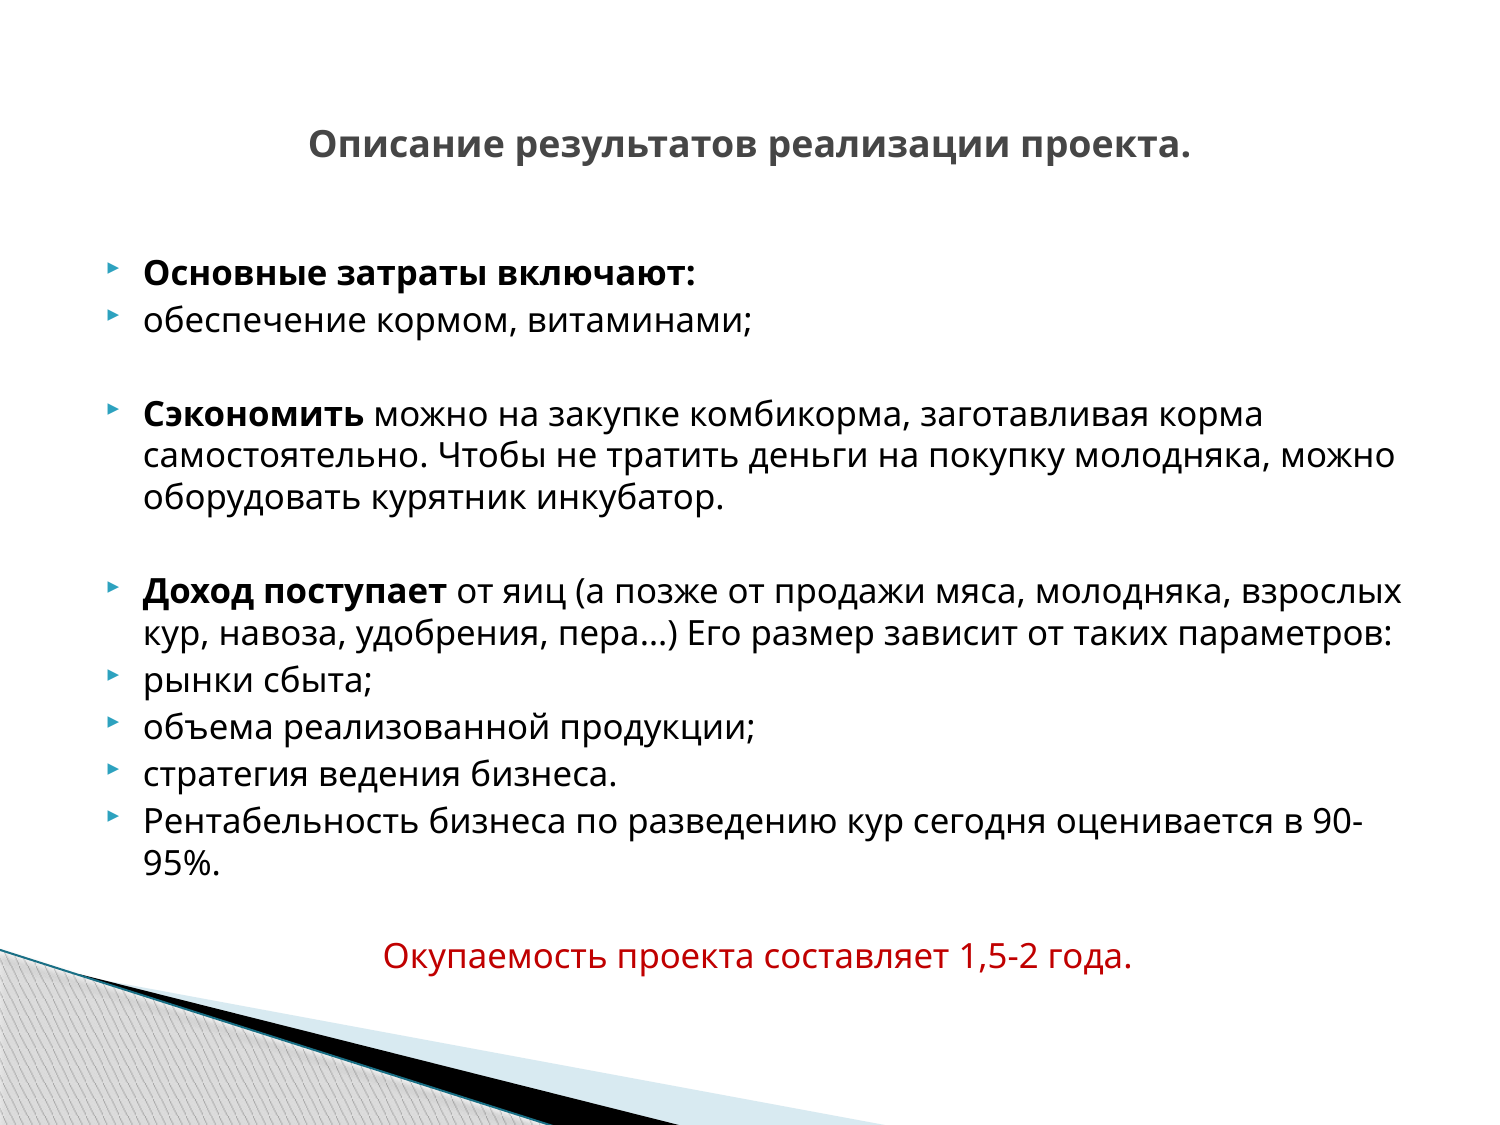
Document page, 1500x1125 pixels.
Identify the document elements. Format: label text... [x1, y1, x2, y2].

title Описание результатов реализации проекта. [75, 66, 1425, 233]
list Основные затраты включают: обеспечение кормом, витаминами; Сэкономить можно на закупке комбикорма, заготавливая корма самостоятельно. Чтобы не тратить деньги на покупку молодняка, можно оборудовать курятник инкубатор. Доход поступает от яиц (а позже от продажи мяса, молодняка, взрослых кур, навоза, удобрения, пера…) Его размер зависит от таких параметров: рынки сбыта; объема реализованной продукции; стратегия ведения бизнеса. Рентабельность бизнеса по разведению кур сегодня оценивается в 90-95%. Окупаемость проекта составляет 1,5-2 года. [75, 243, 1425, 1000]
